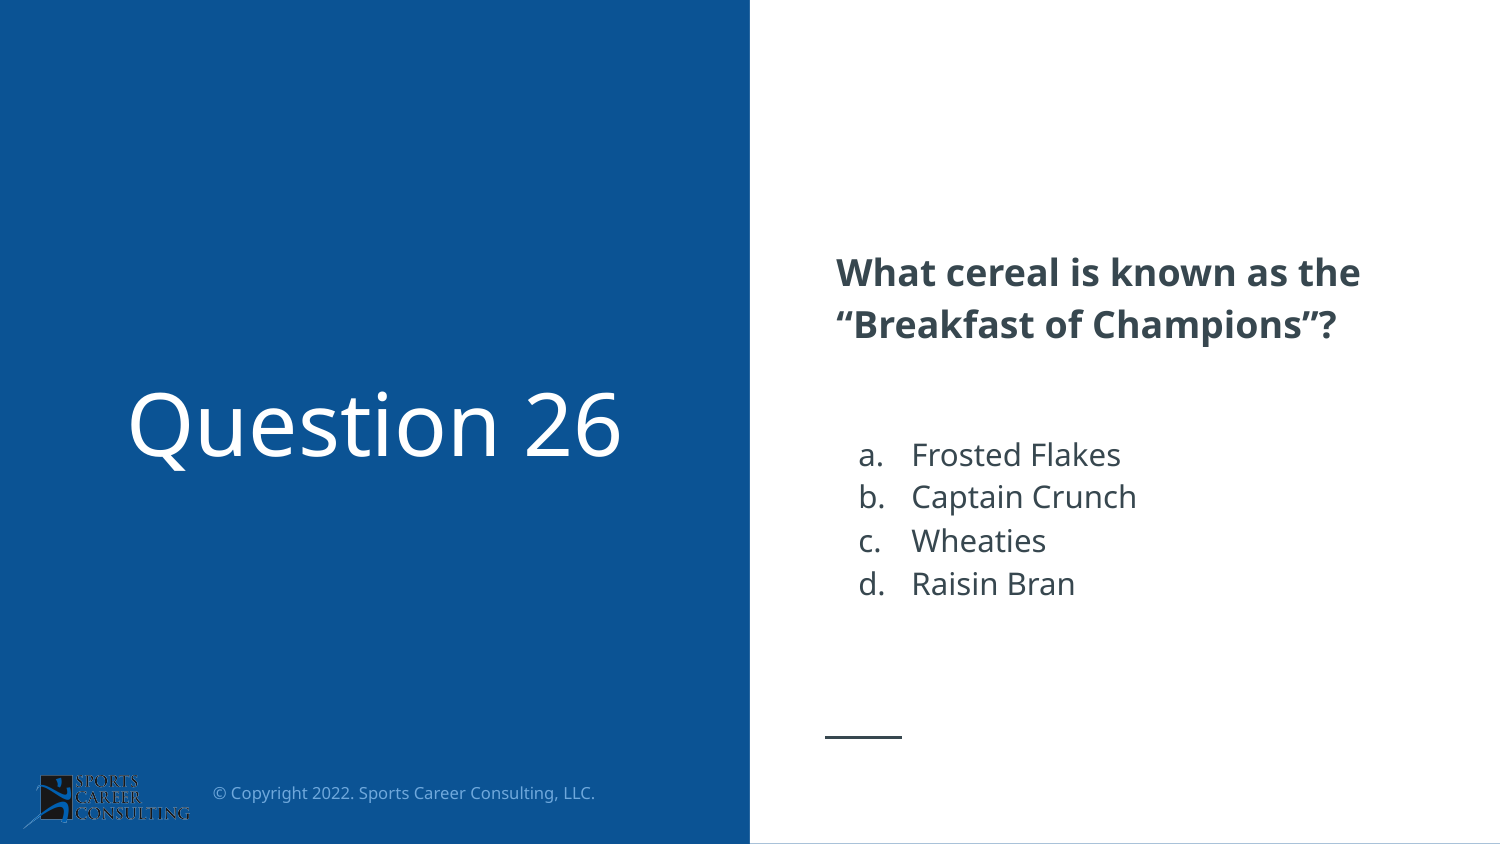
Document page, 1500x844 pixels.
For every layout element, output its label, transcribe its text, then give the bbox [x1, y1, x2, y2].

text_box © Copyright 2022. Sports Career Consulting, LLC. [197, 767, 750, 838]
list What cereal is known as the “Breakfast of Champions”? Frosted Flakes Captain Crunch Wheaties Raisin Bran [821, 118, 1486, 725]
picture [22, 774, 190, 829]
title Question 26 [43, 298, 708, 546]
